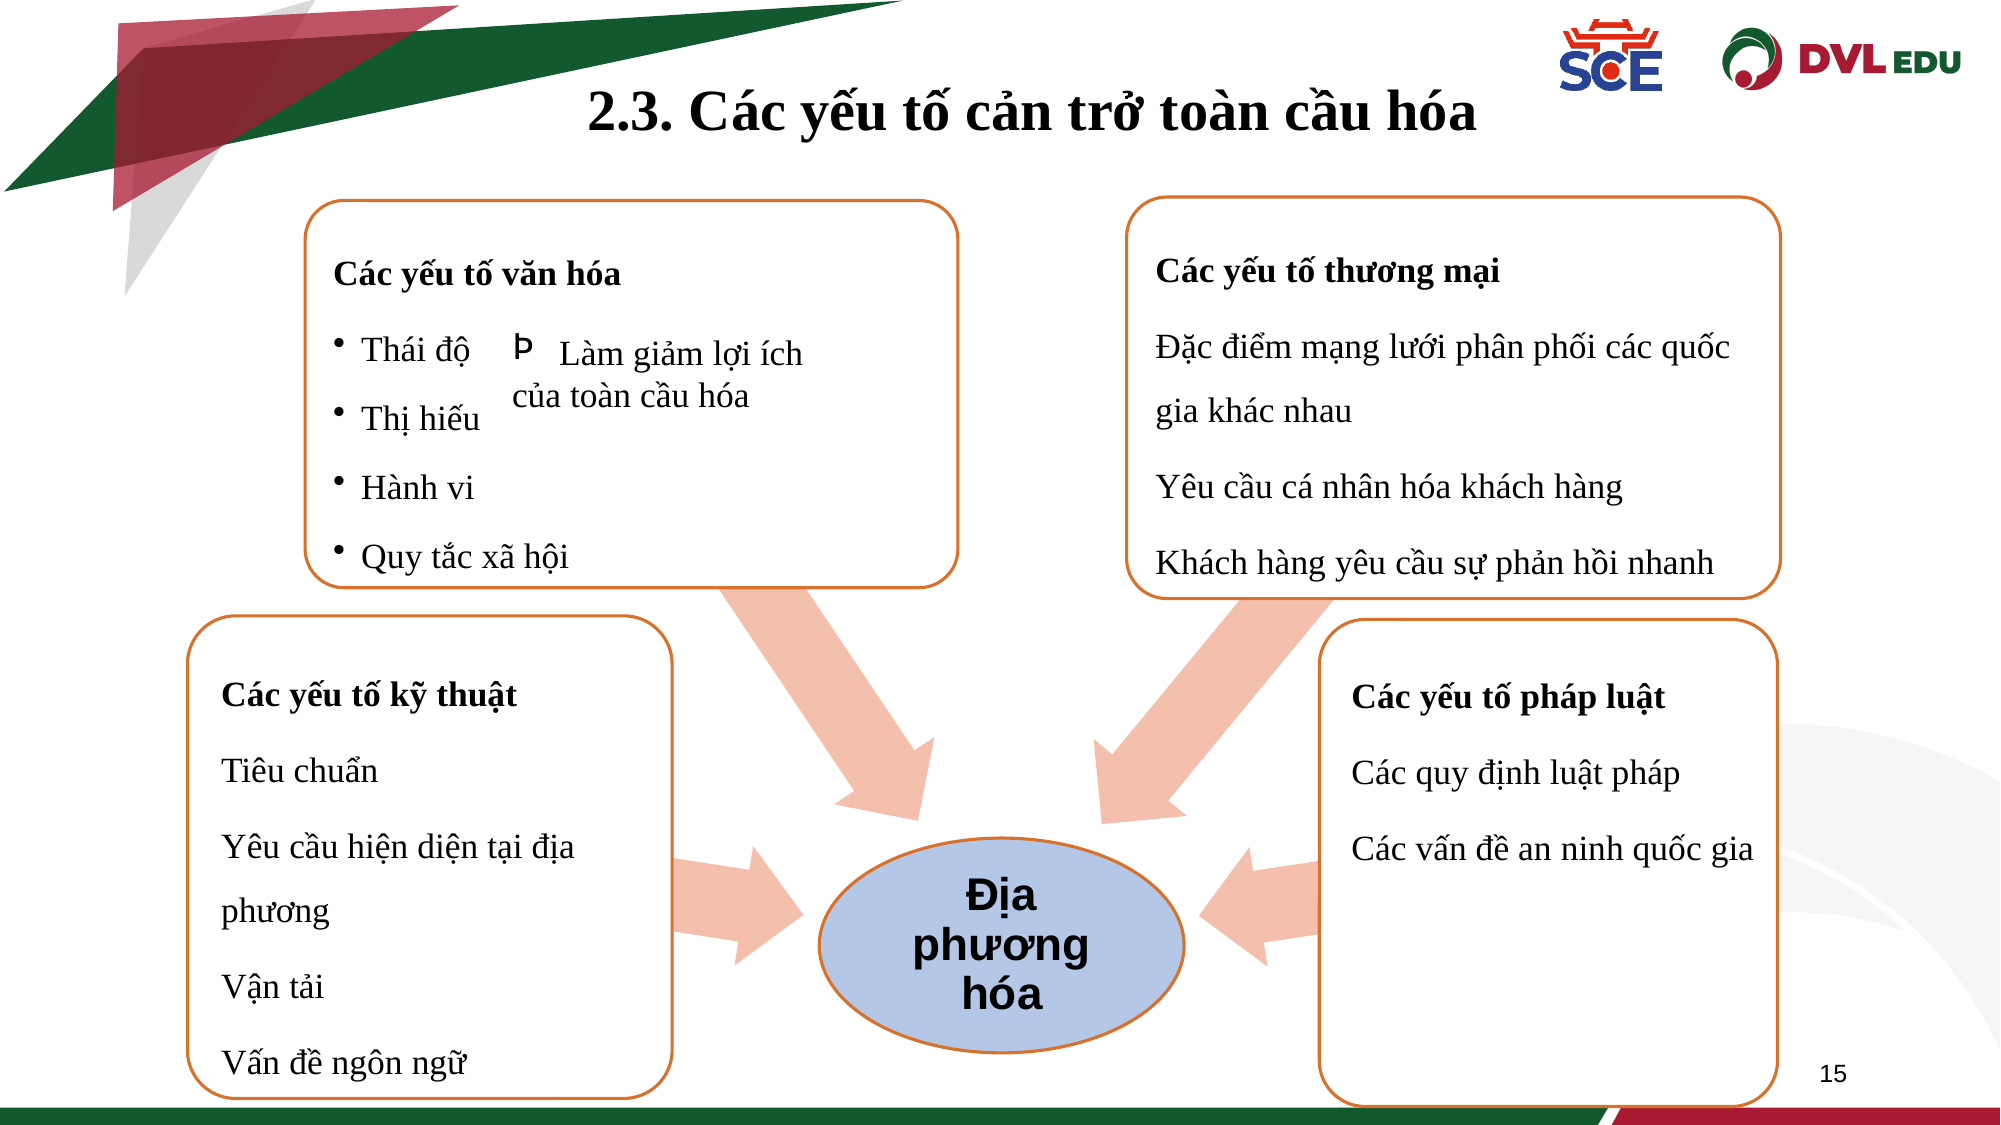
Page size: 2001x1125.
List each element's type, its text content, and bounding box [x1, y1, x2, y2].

text_box 2.3. Các yếu tố cản trở toàn cầu hóa [572, 64, 1493, 124]
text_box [209, 124, 1781, 1125]
picture [1559, 19, 1667, 91]
text_box 15 [1781, 1042, 1863, 1103]
picture [1722, 27, 1961, 91]
